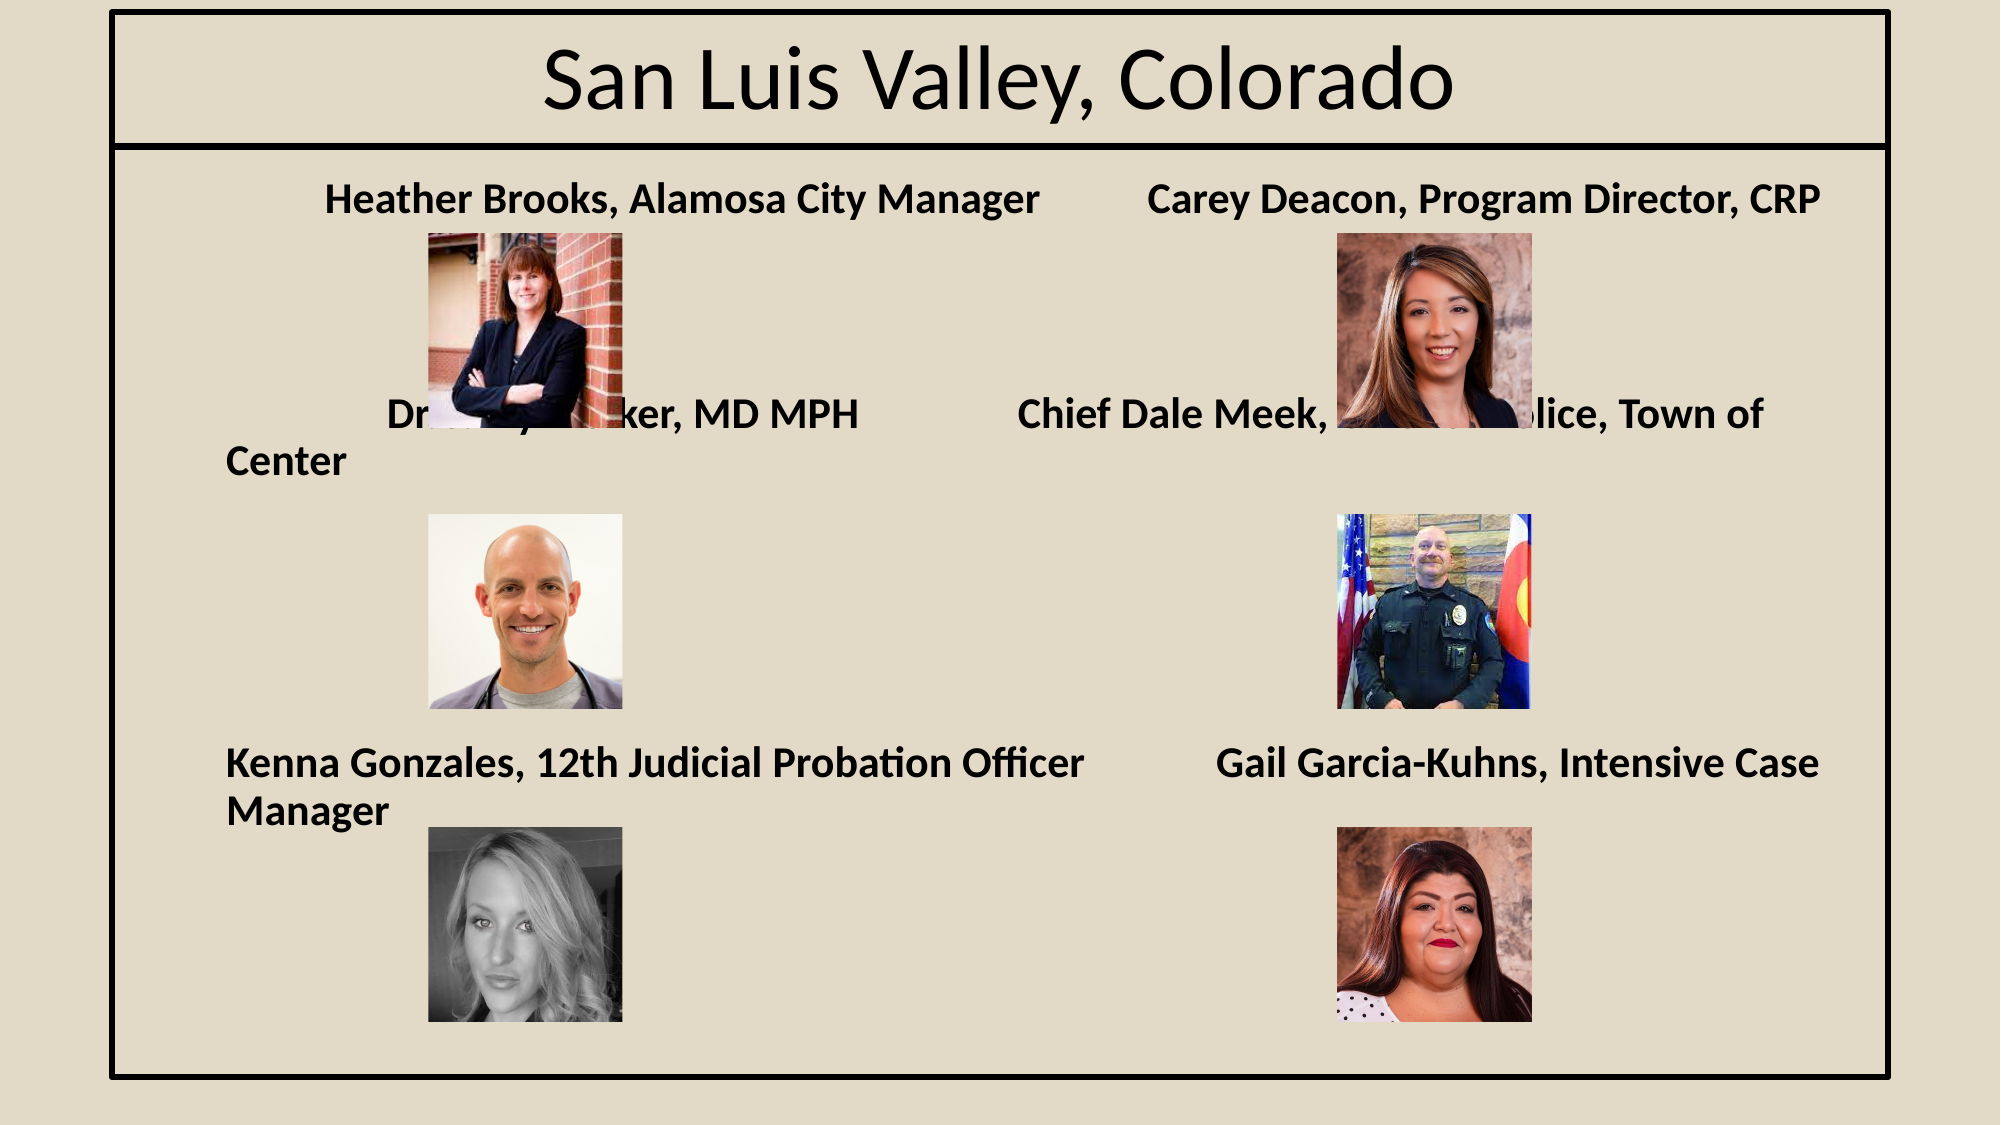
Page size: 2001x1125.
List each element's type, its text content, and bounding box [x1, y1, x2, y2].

title San Luis Valley, Colorado [111, 12, 1888, 146]
picture [428, 233, 623, 429]
list Heather Brooks, Alamosa City Manager Carey Deacon, Program Director, CRP Dr. J. Ely Walker, MD MPH Chief Dale Meek, Chief of Police, Town of Center Kenna Gonzales, 12th Judicial Probation Officer Gail Garcia-Kuhns, Intensive Case Manager [111, 146, 1888, 1078]
picture [428, 514, 623, 710]
picture [1337, 233, 1532, 429]
picture [428, 826, 623, 1022]
picture [1337, 514, 1532, 710]
picture [1337, 826, 1532, 1022]
